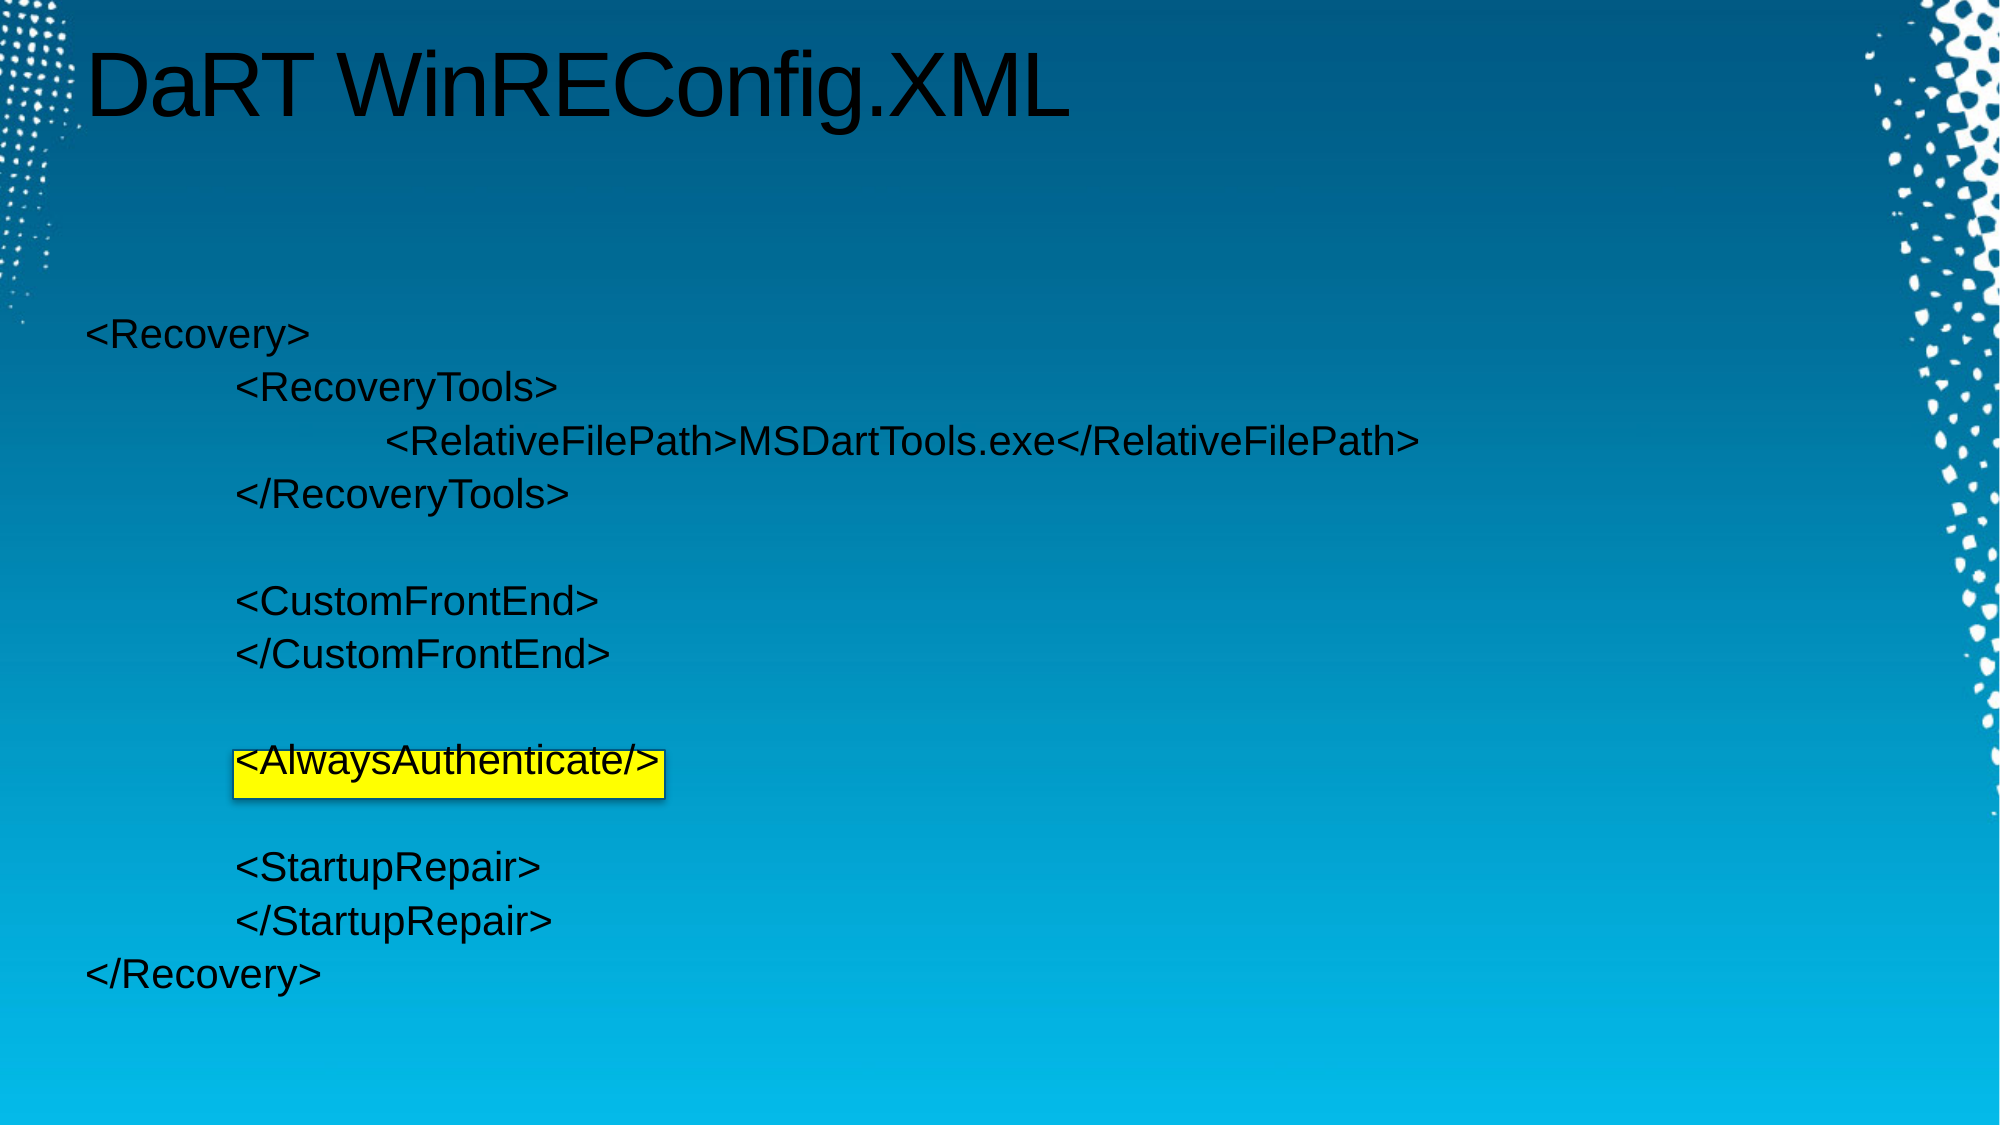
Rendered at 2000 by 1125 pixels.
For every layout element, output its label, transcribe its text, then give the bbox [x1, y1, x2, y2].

picture [1925, 87, 1941, 99]
picture [1991, 747, 2000, 765]
picture [1968, 481, 1978, 492]
picture [58, 32, 66, 41]
picture [28, 42, 36, 53]
picture [1995, 582, 2000, 595]
picture [1969, 625, 1985, 642]
picture [45, 16, 55, 24]
picture [33, 116, 40, 124]
picture [1926, 344, 1939, 358]
picture [1935, 379, 1948, 391]
picture [3, 10, 11, 18]
picture [6, 97, 12, 105]
picture [1993, 321, 2000, 339]
picture [54, 76, 60, 83]
picture [1915, 109, 1924, 119]
picture [1942, 465, 1958, 483]
picture [29, 27, 38, 38]
picture [1938, 122, 1950, 133]
picture [1898, 188, 1912, 198]
picture [1980, 460, 1987, 469]
picture [1958, 445, 1968, 460]
picture [55, 62, 62, 69]
picture [1945, 213, 1955, 220]
picture [1983, 404, 1992, 414]
picture [56, 47, 64, 55]
picture [1935, 431, 1946, 449]
picture [1974, 683, 1985, 694]
picture [1909, 274, 1920, 291]
picture [1953, 301, 1962, 312]
picture [0, 155, 5, 163]
picture [1952, 502, 1967, 516]
picture [26, 57, 34, 68]
title DaRT WinREConfig.XML [85, 37, 1914, 138]
picture [1889, 152, 1901, 166]
list <Recovery> <RecoveryTools> <RelativeFilePath>MSDartTools.exe</RelativeFilePath> </RecoveryTools> <CustomFrontEnd> </CustomFrontEnd> <AlwaysAuthenticate/> <StartupRepair> </StartupRepair> </Recovery> [85, 312, 1914, 1025]
picture [41, 59, 48, 67]
picture [1963, 335, 1972, 344]
picture [1994, 382, 2000, 391]
picture [1900, 240, 1912, 254]
picture [1970, 426, 1980, 436]
picture [1960, 392, 1970, 403]
picture [1981, 604, 2000, 620]
picture [1963, 589, 1976, 607]
picture [1973, 368, 1982, 380]
picture [1932, 235, 1943, 241]
picture [34, 101, 43, 111]
picture [1955, 557, 1965, 573]
picture [1972, 570, 1986, 583]
picture [1948, 413, 1958, 424]
picture [1972, 312, 1985, 322]
picture [33, 0, 42, 10]
picture [1928, 399, 1939, 415]
picture [1930, 291, 1941, 297]
picture [1942, 269, 1953, 276]
picture [1946, 525, 1956, 533]
picture [1950, 359, 1960, 366]
picture [0, 40, 9, 45]
picture [30, 14, 40, 23]
picture [1935, 177, 1945, 189]
picture [1955, 246, 1965, 256]
picture [1914, 308, 1929, 326]
picture [17, 129, 23, 136]
picture [1935, 0, 2000, 306]
picture [1963, 535, 1977, 550]
picture [1979, 657, 1995, 676]
picture [1922, 200, 1934, 207]
picture [0, 24, 9, 33]
picture [18, 0, 29, 6]
picture [1988, 691, 2000, 709]
picture [1920, 257, 1932, 264]
picture [16, 143, 21, 151]
picture [1982, 714, 1993, 729]
picture [33, 88, 42, 97]
picture [16, 22, 23, 34]
picture [13, 41, 25, 49]
picture [9, 84, 15, 91]
picture [1978, 517, 1987, 527]
picture [10, 69, 17, 78]
picture [1946, 155, 1961, 167]
picture [1984, 349, 1992, 357]
picture [47, 0, 57, 10]
picture [42, 31, 53, 39]
picture [24, 72, 32, 79]
picture [1941, 324, 1952, 332]
picture [1957, 187, 1971, 200]
picture [1925, 141, 1935, 155]
picture [1892, 212, 1902, 216]
picture [1991, 637, 2000, 652]
picture [1929, 27, 1945, 45]
picture [1914, 164, 1923, 177]
picture [1988, 547, 2000, 561]
picture [18, 13, 26, 19]
picture [1919, 367, 1930, 378]
picture [11, 55, 21, 64]
picture [1911, 223, 1918, 230]
picture [1921, 0, 1934, 8]
picture [43, 42, 49, 53]
picture [1992, 438, 2000, 448]
picture [1990, 492, 2000, 505]
picture [38, 74, 47, 80]
picture [1963, 278, 1976, 291]
picture [31, 131, 37, 138]
